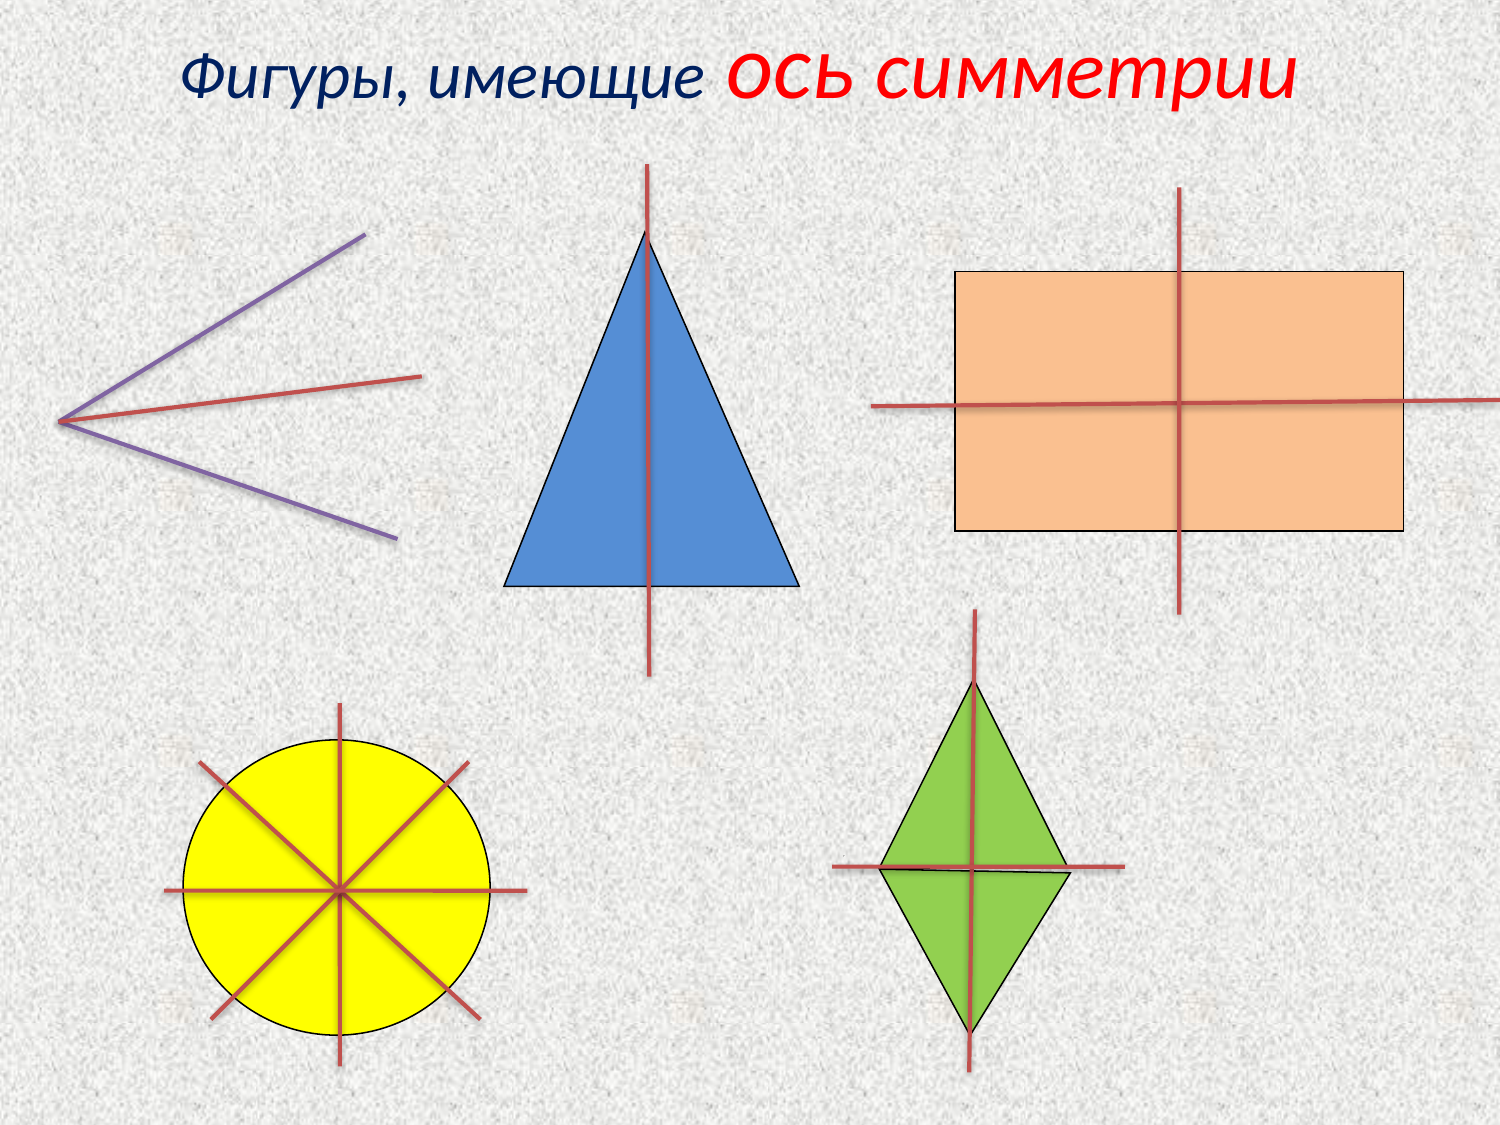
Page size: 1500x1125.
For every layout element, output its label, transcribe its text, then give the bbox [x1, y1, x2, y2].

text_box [503, 163, 800, 677]
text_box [58, 234, 423, 540]
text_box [163, 702, 528, 1067]
picture [0, 0, 1500, 1125]
text_box Фигуры, имеющие ось симметрии [163, 0, 1383, 125]
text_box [831, 609, 1126, 1073]
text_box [870, 187, 1500, 615]
